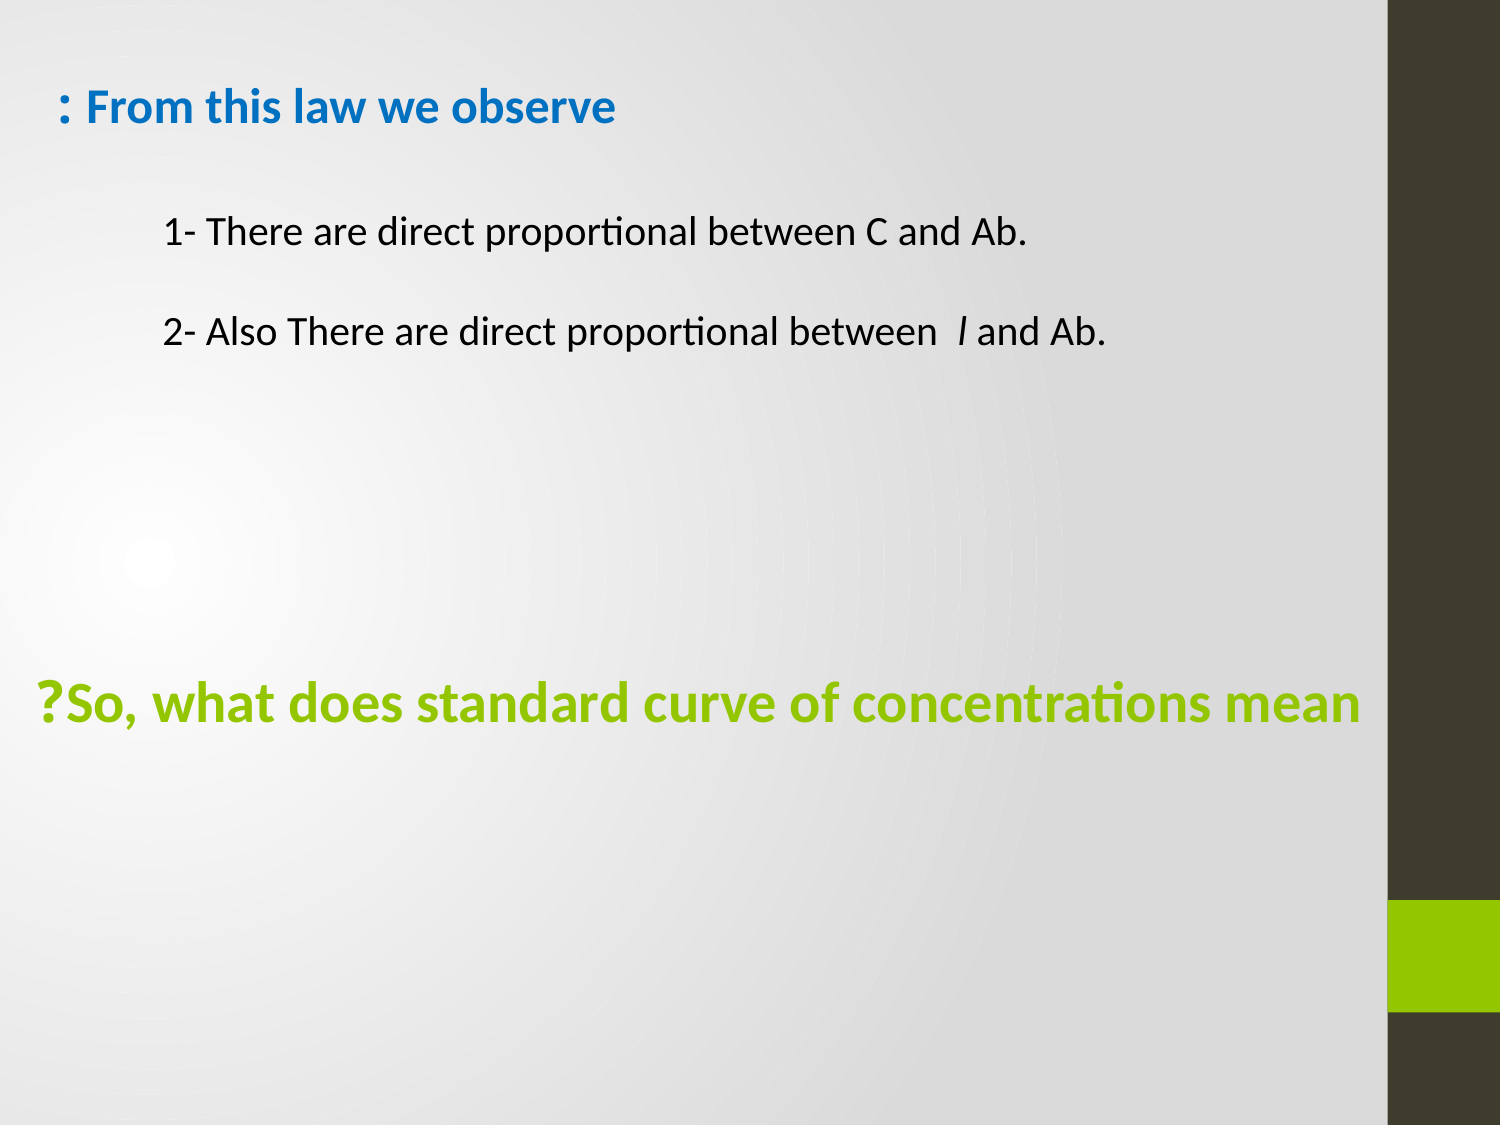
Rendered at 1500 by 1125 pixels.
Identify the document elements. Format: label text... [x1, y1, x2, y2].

text_box From this law we observe : [29, 66, 632, 142]
text_box So, what does standard curve of concentrations mean? [3, 656, 1377, 742]
text_box 1- There are direct proportional between C and Ab. 2- Also There are direct proportional between l and Ab. [147, 196, 1125, 362]
